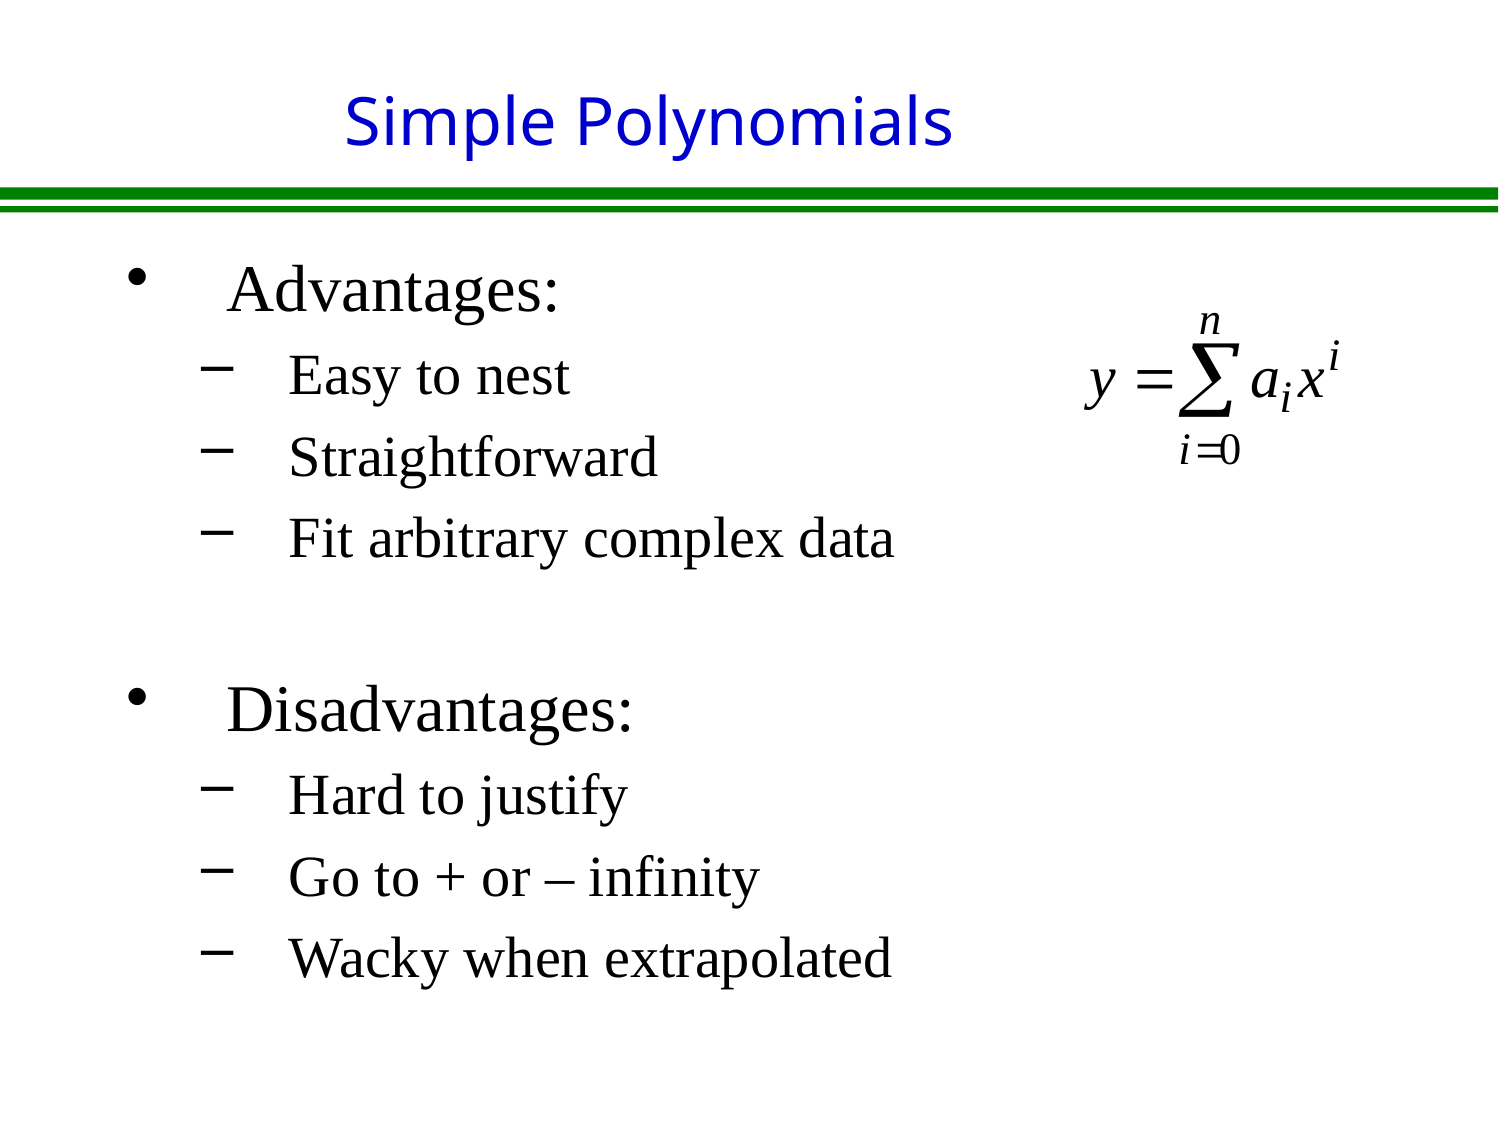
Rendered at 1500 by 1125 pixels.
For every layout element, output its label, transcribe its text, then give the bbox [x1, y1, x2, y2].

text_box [1074, 287, 1351, 478]
title Simple Polynomials [12, 24, 1288, 213]
list Advantages: Easy to nest Straightforward Fit arbitrary complex data Disadvantages: Hard to justify Go to + or – infinity Wacky when extrapolated [111, 236, 1380, 1088]
